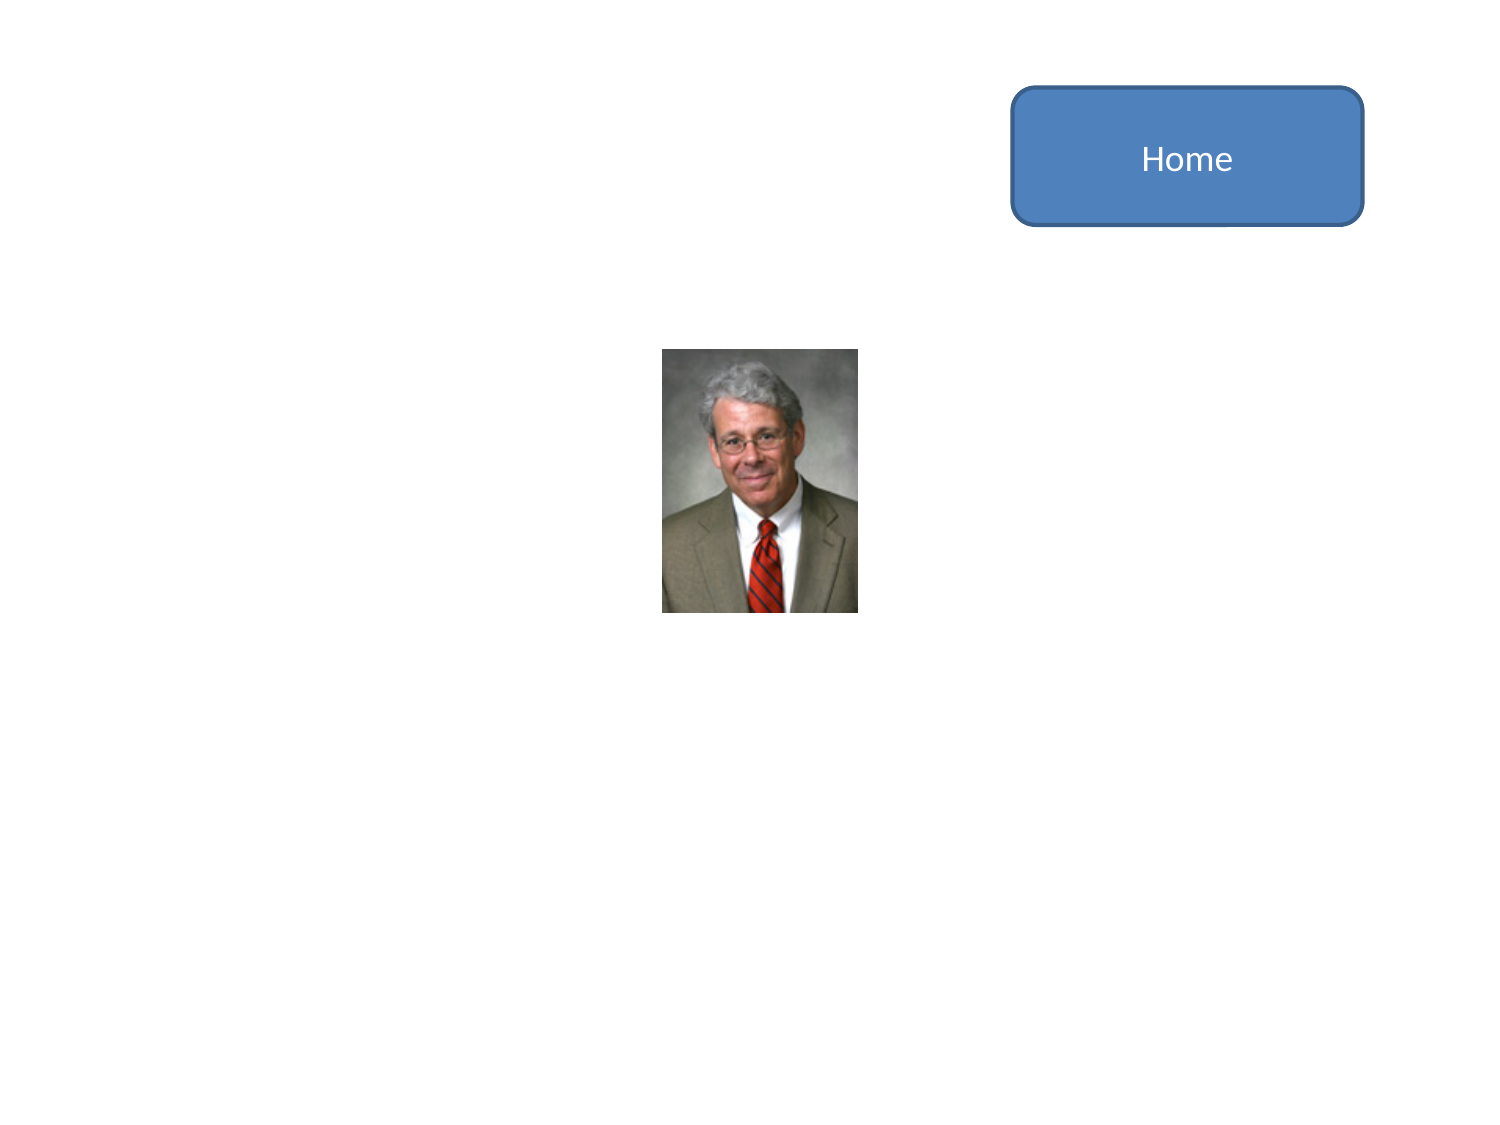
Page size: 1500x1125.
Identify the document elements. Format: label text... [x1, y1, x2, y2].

text_box Home [1010, 85, 1365, 228]
picture [662, 349, 858, 613]
